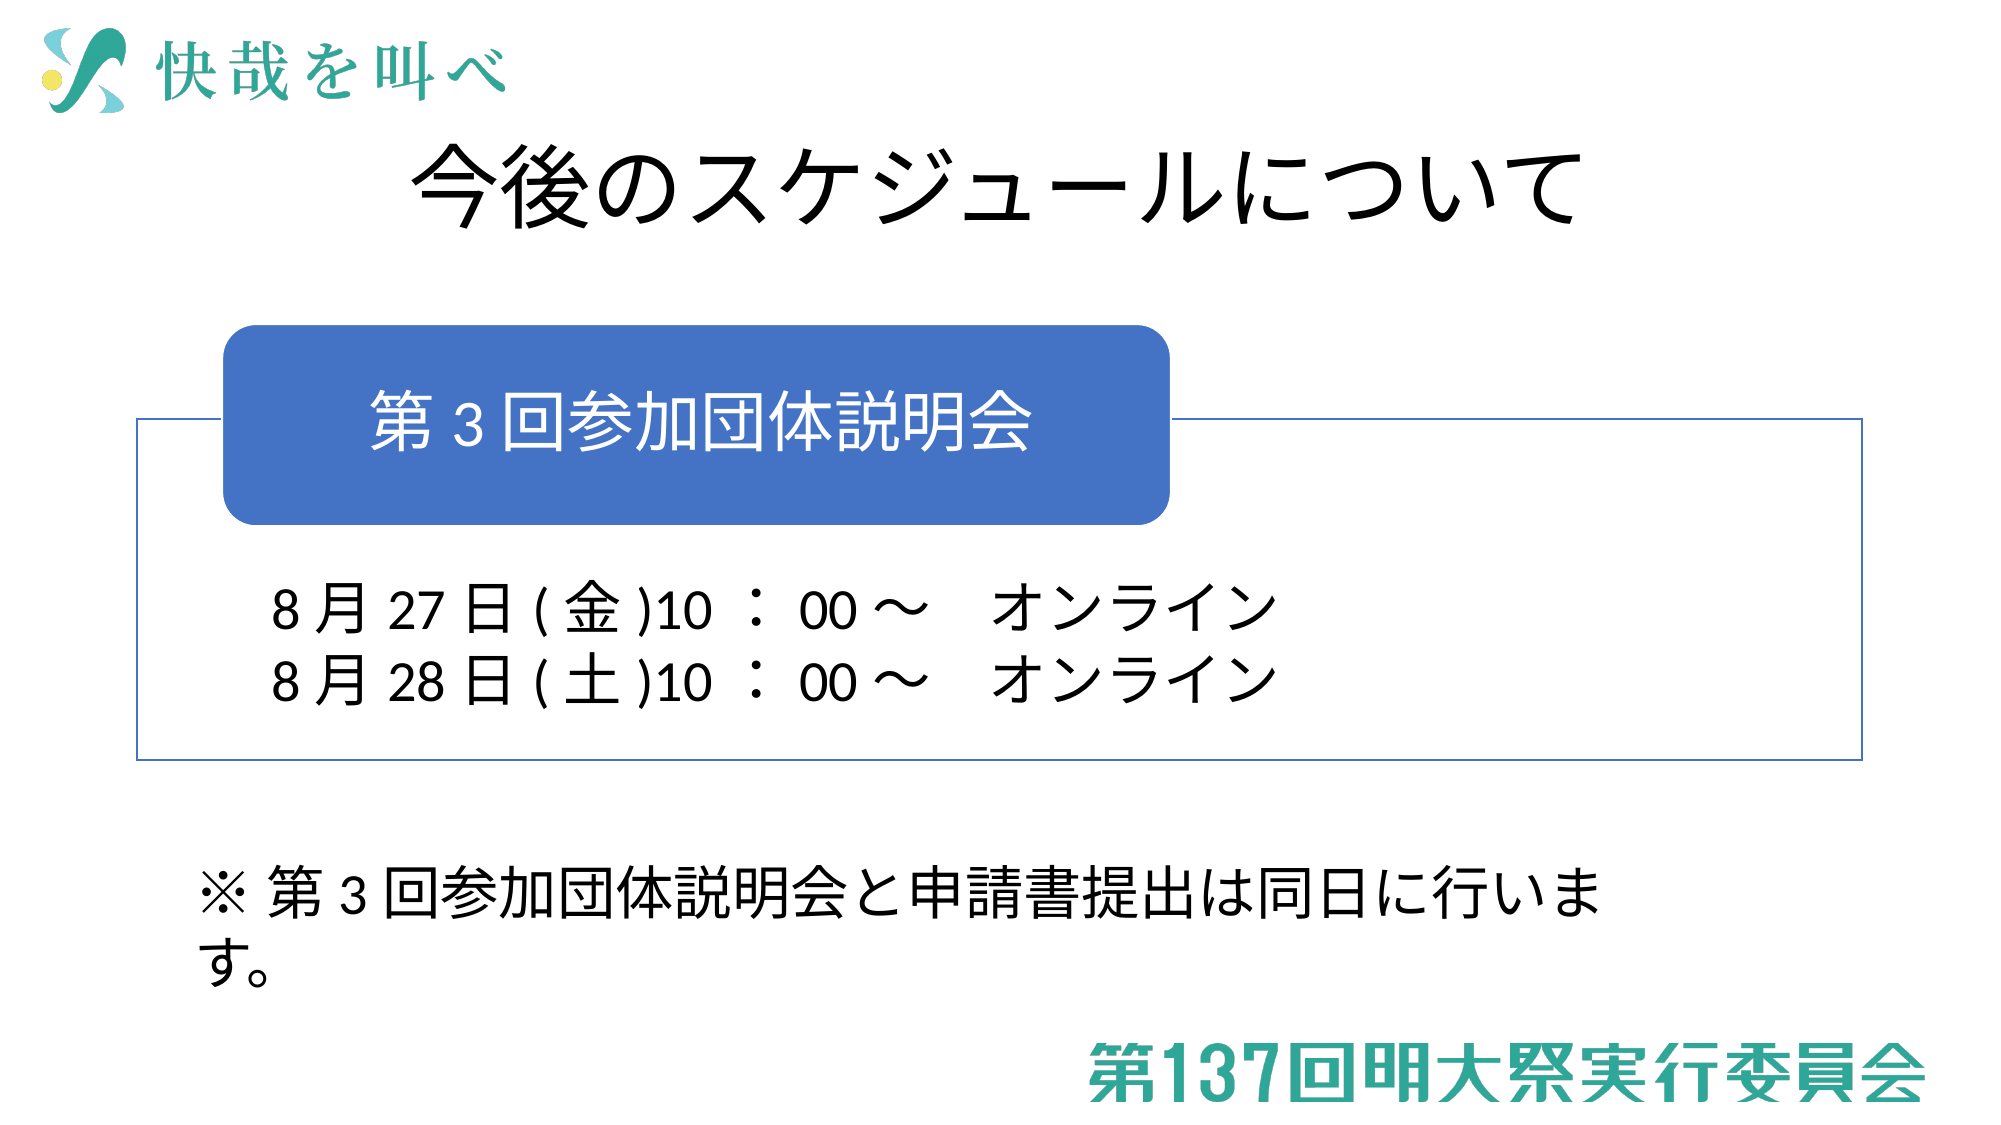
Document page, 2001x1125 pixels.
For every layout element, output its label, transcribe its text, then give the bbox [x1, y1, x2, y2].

text_box ※第3回参加団体説明会と申請書提出は同日に行います。 [179, 915, 1644, 1004]
picture [1088, 1043, 1926, 1102]
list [137, 217, 1863, 915]
title 今後のスケジュールについて [137, 82, 1863, 217]
picture [41, 28, 506, 113]
